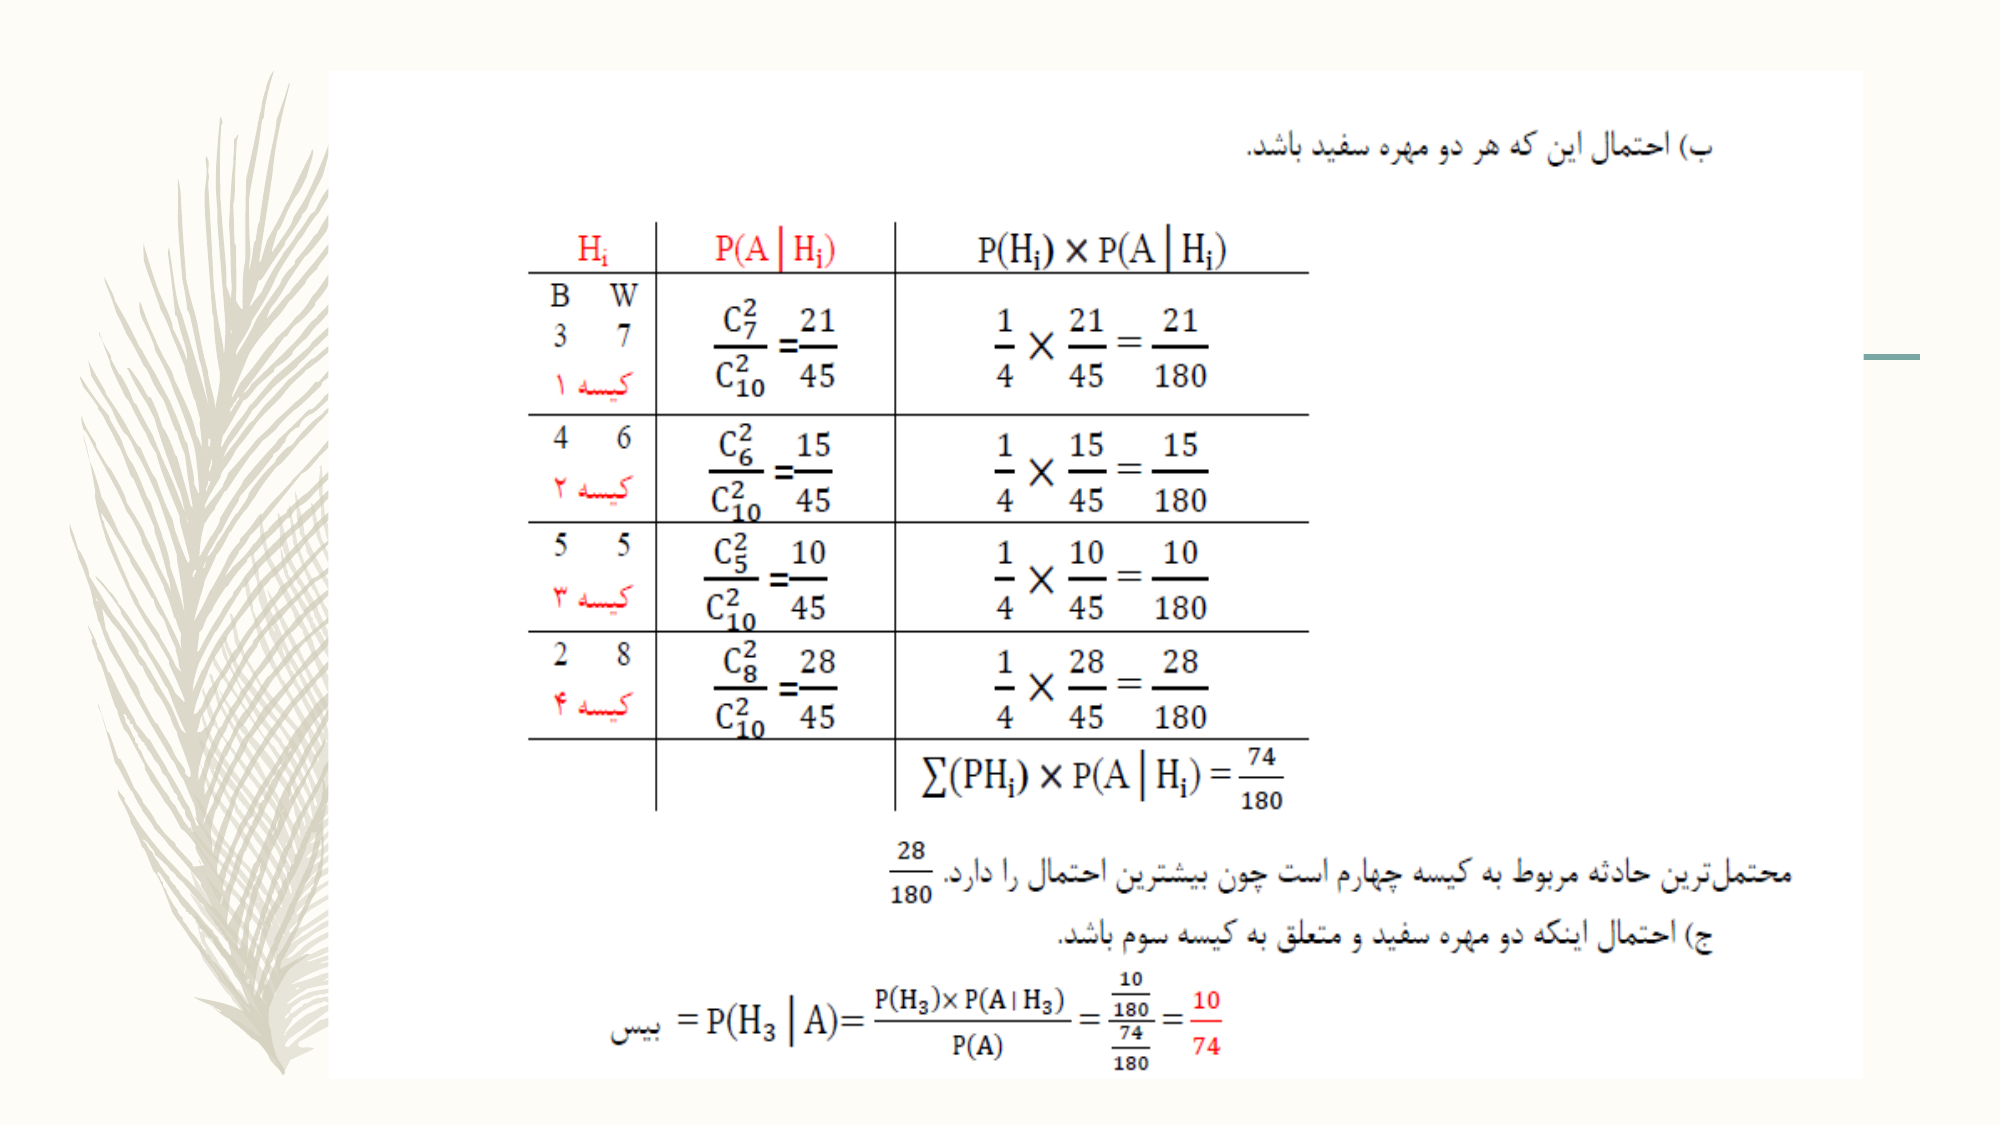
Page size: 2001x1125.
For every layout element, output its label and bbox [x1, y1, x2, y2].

picture [327, 71, 1864, 1079]
